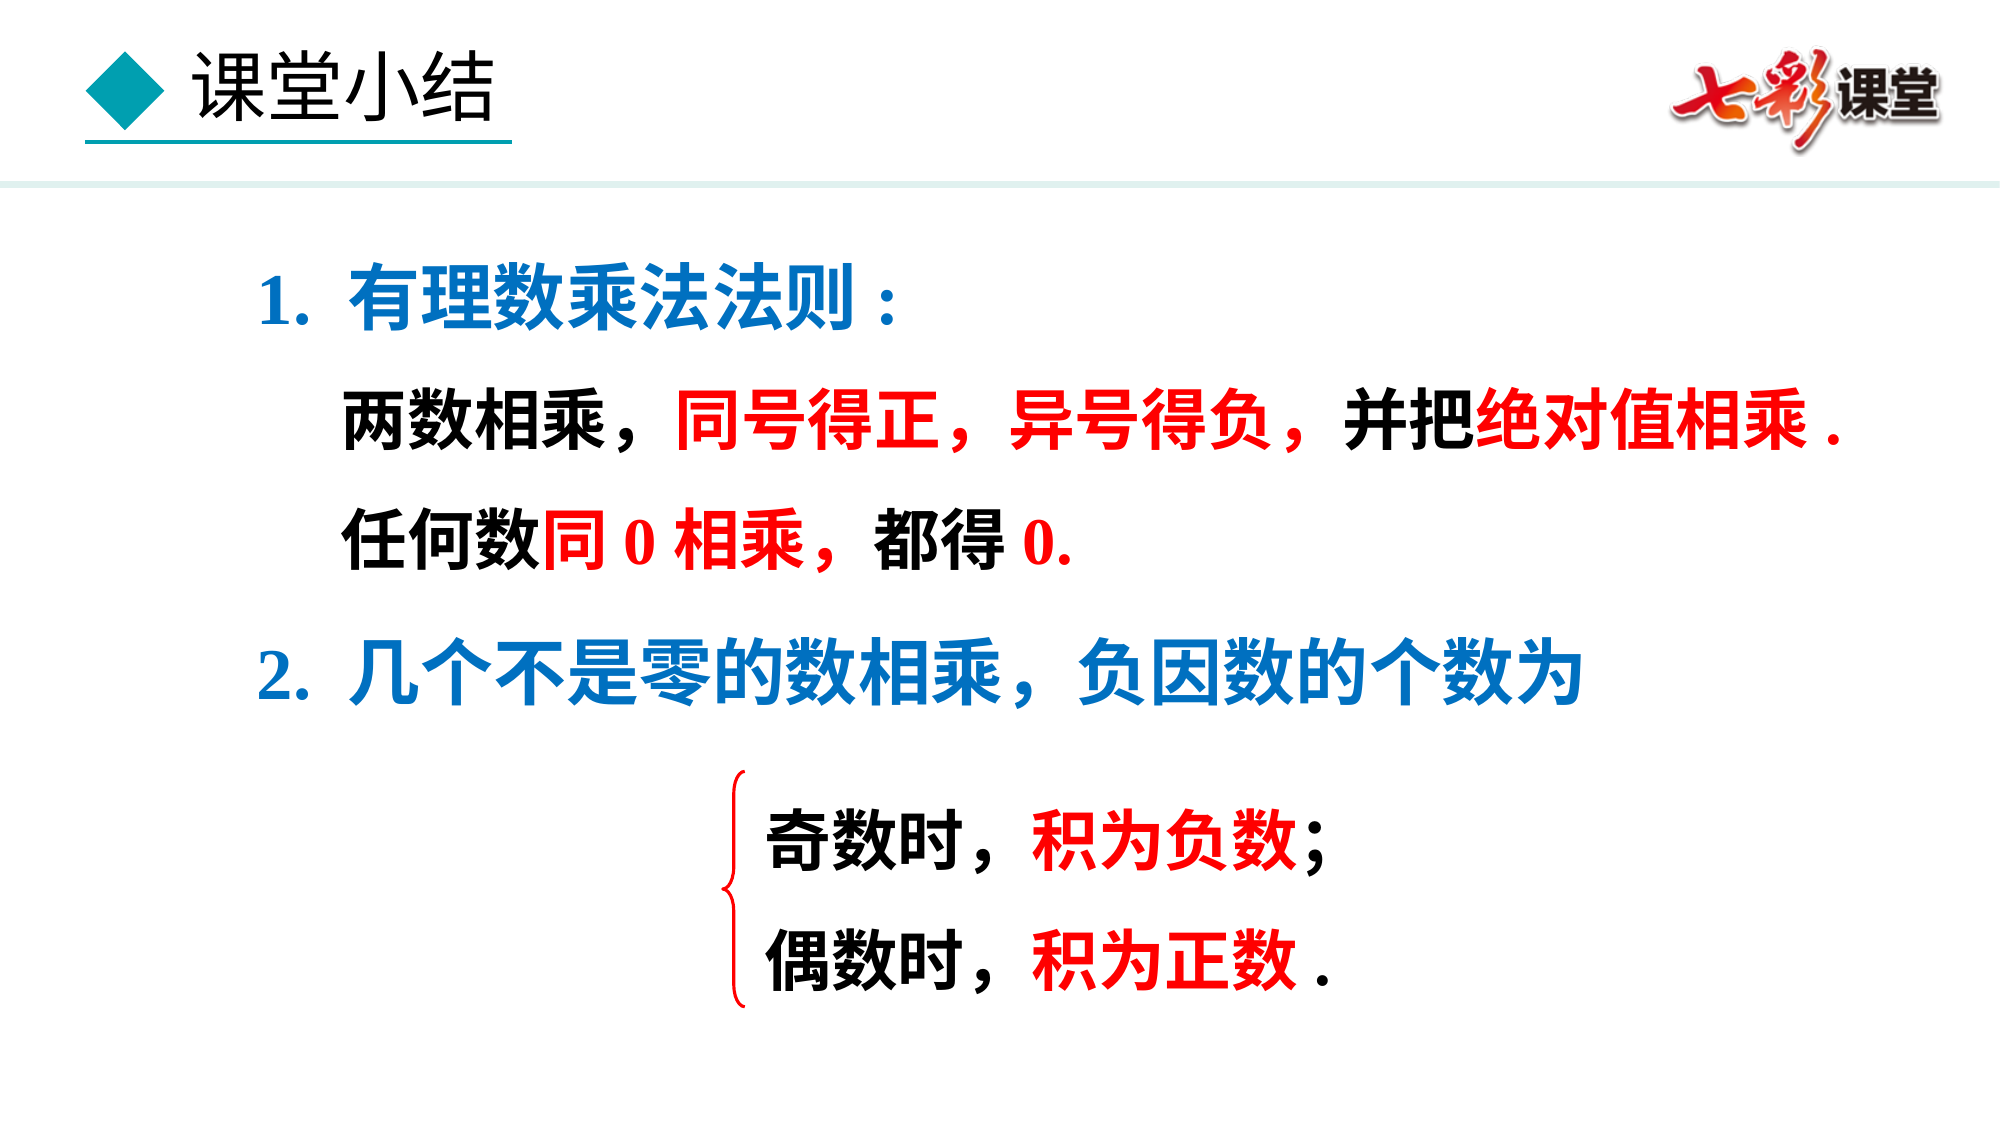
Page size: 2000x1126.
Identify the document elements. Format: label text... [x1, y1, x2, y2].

text_box 奇数时，积为负数； 偶数时，积为正数. [744, 748, 1386, 1009]
text_box [722, 771, 745, 1007]
text_box 两数相乘，同号得正，异号得负，并把绝对值相乘.任何数同0相乘，都得0. [320, 328, 1869, 589]
text_box 2. 几个不是零的数相乘，负因数的个数为 [236, 572, 1714, 943]
text_box 1. 有理数乘法法则: [236, 198, 930, 329]
picture [1666, 42, 1948, 157]
